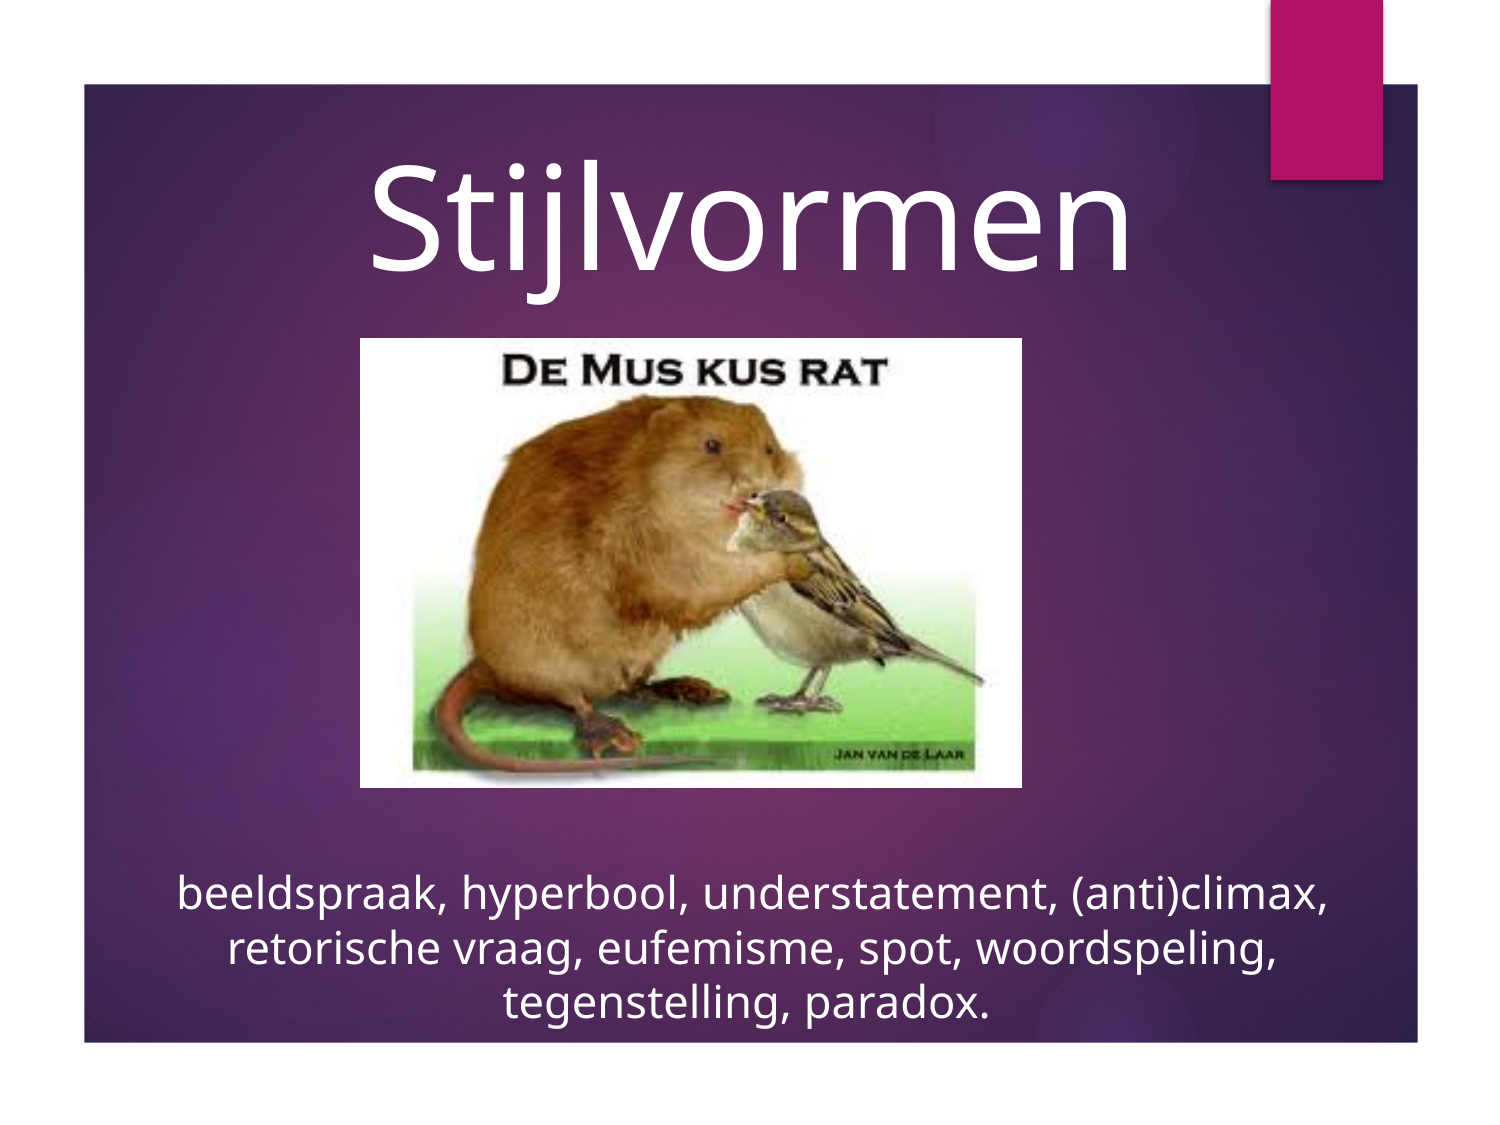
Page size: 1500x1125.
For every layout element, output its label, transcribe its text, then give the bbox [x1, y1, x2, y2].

picture [359, 337, 1022, 789]
title Stijlvormen beeldspraak, hyperbool, understatement, (anti)climax, retorische vraag, eufemisme, spot, woordspeling, tegenstelling, paradox. [82, 113, 1424, 1035]
